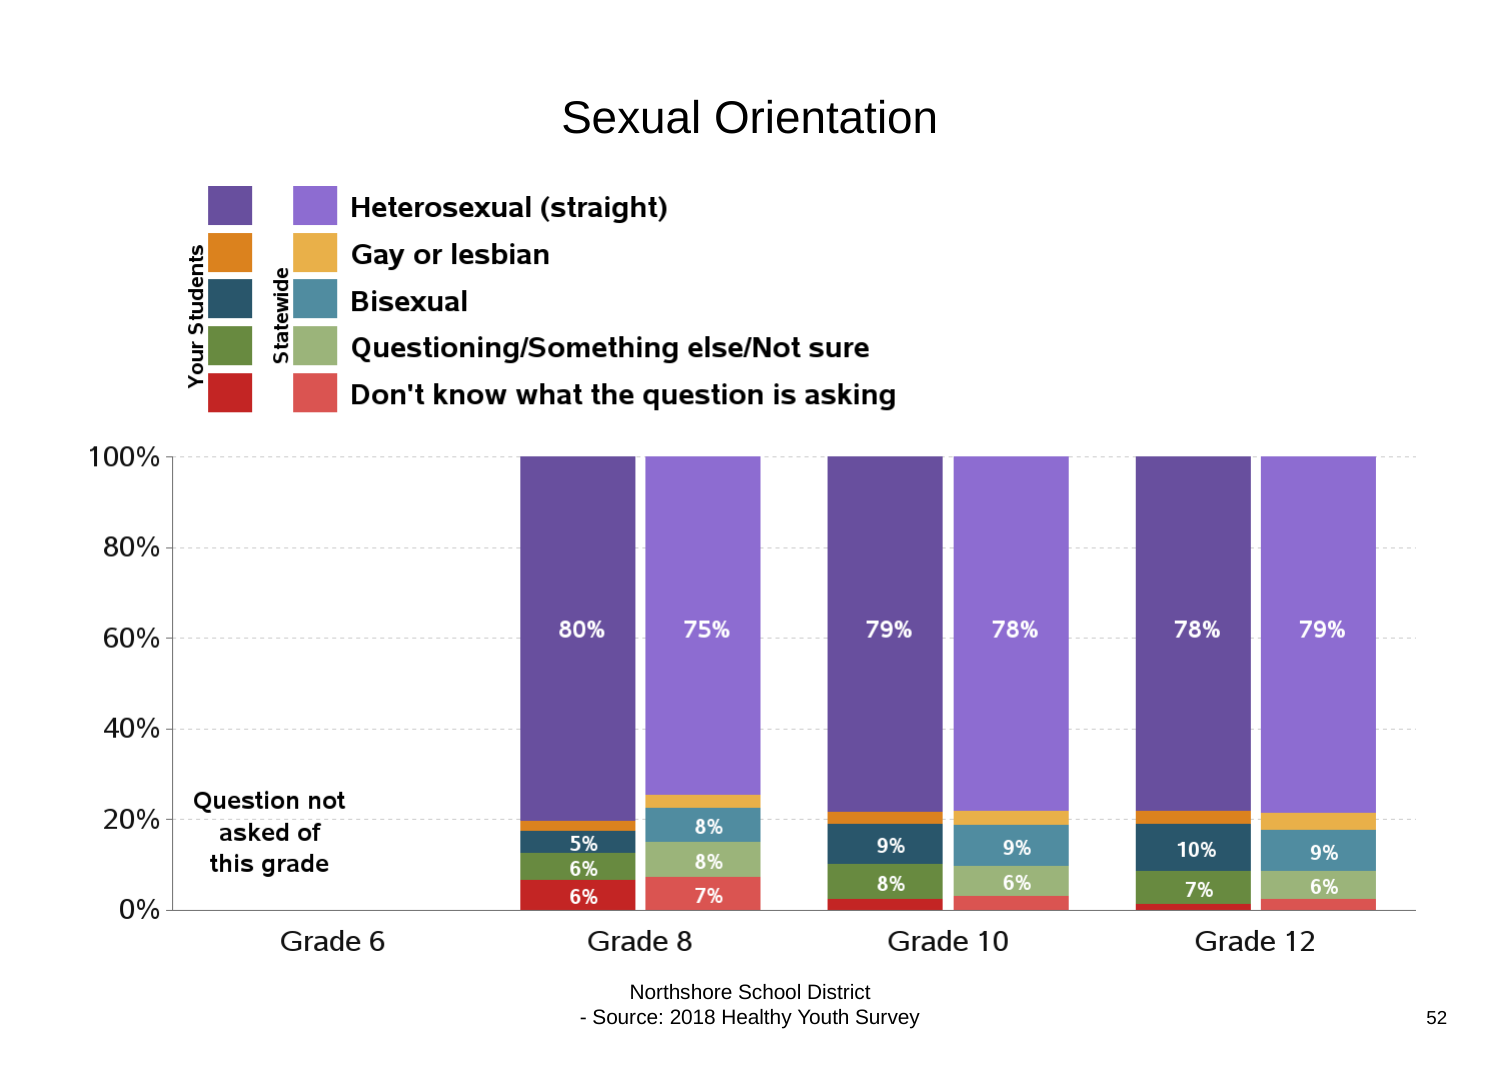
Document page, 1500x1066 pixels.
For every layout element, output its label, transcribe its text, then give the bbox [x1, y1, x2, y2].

slide_number 52 [1106, 1005, 1463, 1028]
text_box Sexual Orientation [546, 80, 954, 151]
footer Northshore School District - Source: 2018 Healthy Youth Survey [393, 979, 1107, 1028]
picture [37, 185, 1463, 966]
